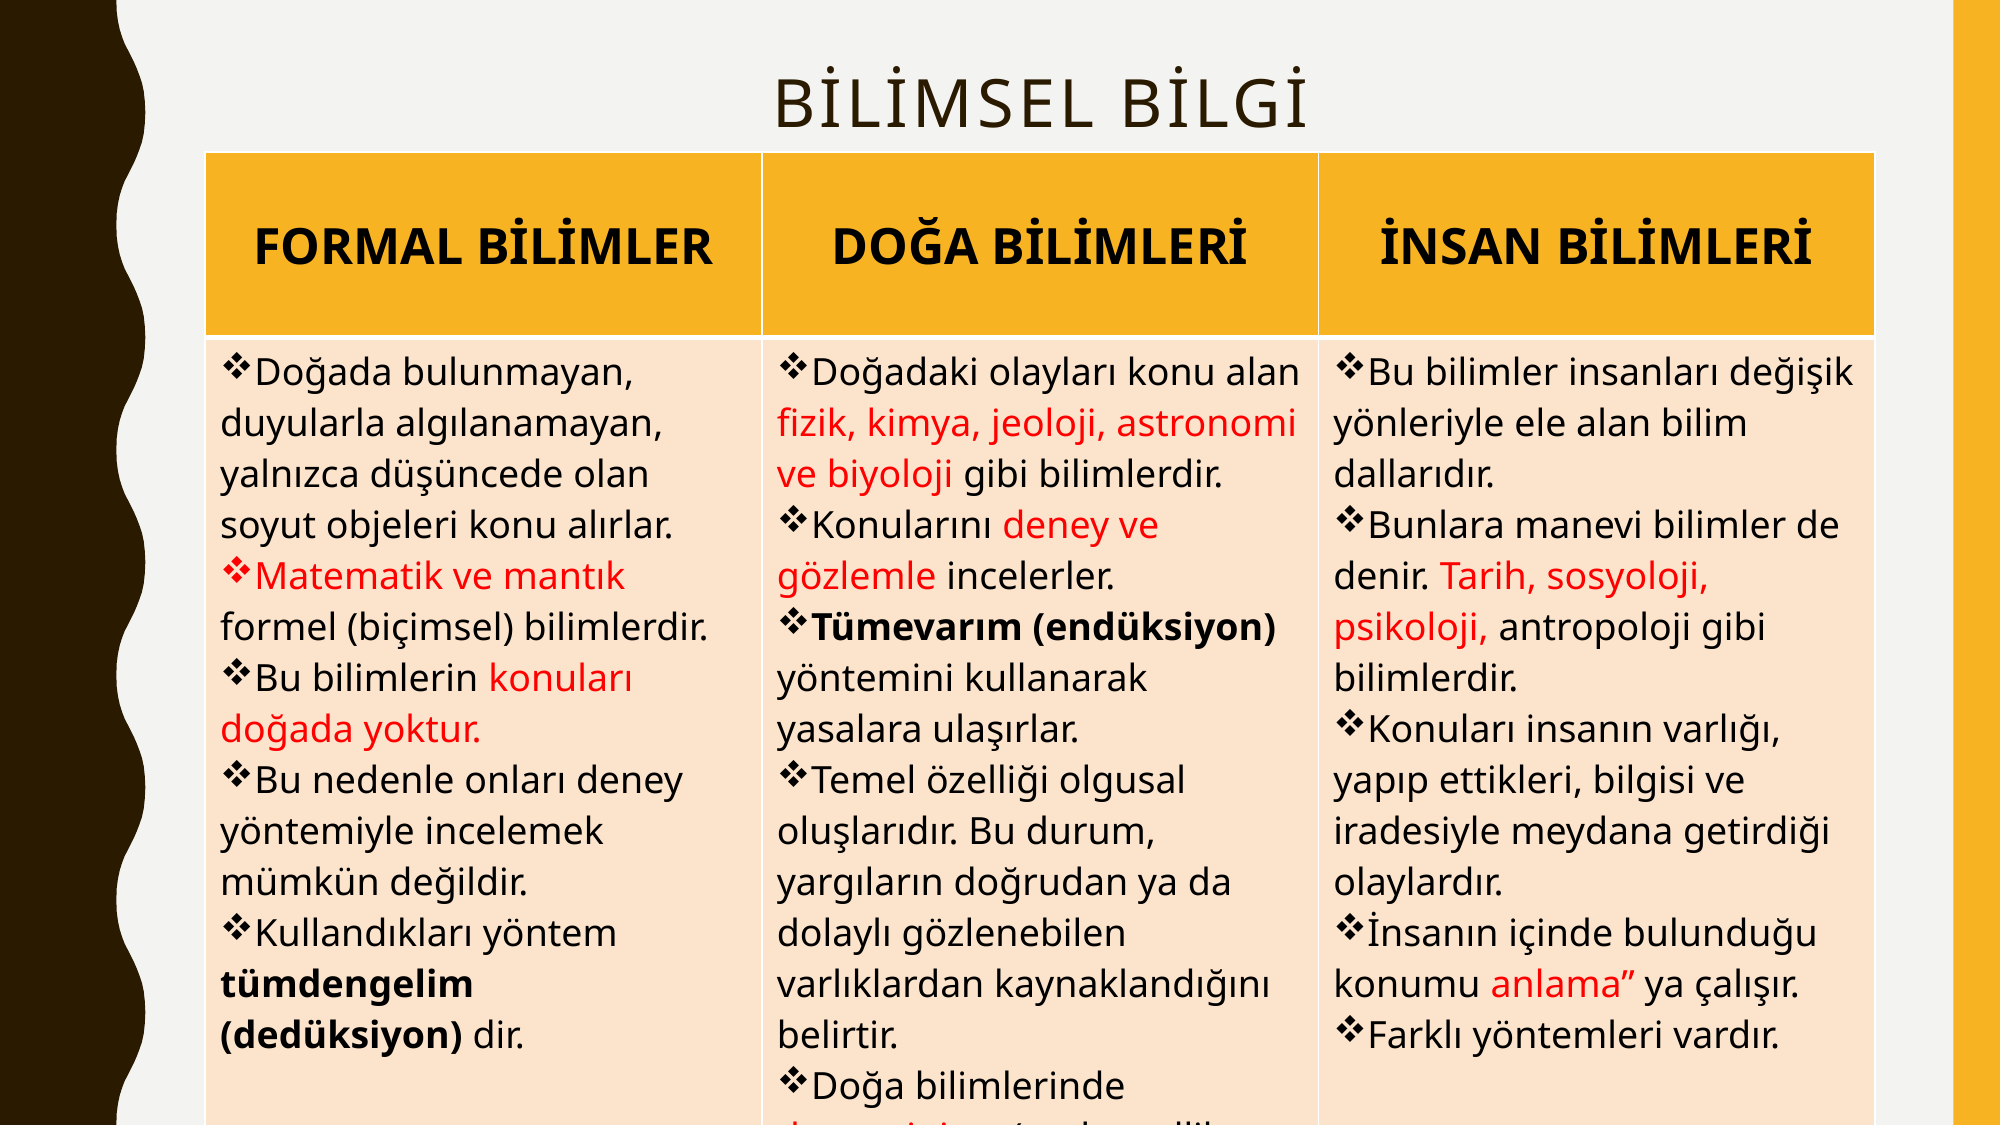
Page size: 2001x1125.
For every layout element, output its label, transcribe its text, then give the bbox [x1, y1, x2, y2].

table_header DOĞA BİLİMLERİ [763, 153, 1318, 335]
table_cell Bu bilimler insanları değişik yönleriyle ele alan bilim dallarıdır. Bunlara manevi bilimler de denir. Tarih, sosyoloji, psikoloji, antropoloji gibi bilimlerdir. Konuları insanın varlığı, yapıp ettikleri, bilgisi ve iradesiyle meydana getirdiği olaylardır. İnsanın içinde bulunduğu konumu anlama” ya çalışır. Farklı yöntemleri vardır. [1319, 340, 1874, 1125]
table_header FORMAL BİLİMLER [206, 153, 761, 335]
table_header İNSAN BİLİMLERİ [1319, 153, 1874, 335]
title BİLİMSEL BİLGİ [205, 62, 1875, 151]
table_cell Doğada bulunmayan, duyularla algılanamayan, yalnızca düşüncede olan soyut objeleri konu alırlar. Matematik ve mantık formel (biçimsel) bilimlerdir. Bu bilimlerin konuları doğada yoktur. Bu nedenle onları deney yöntemiyle incelemek mümkün değildir. Kullandıkları yöntem tümdengelim (dedüksiyon) dir. [206, 340, 761, 1125]
table_cell Doğadaki olayları konu alan fizik, kimya, jeoloji, astronomi ve biyoloji gibi bilimlerdir. Konularını deney ve gözlemle incelerler. Tümevarım (endüksiyon) yöntemini kullanarak yasalara ulaşırlar. Temel özelliği olgusal oluşlarıdır. Bu durum, yargıların doğrudan ya da dolaylı gözlenebilen varlıklardan kaynaklandığını belirtir. Doğa bilimlerinde determinizm (nedensellik, yani aynı nedenler aynı koşullarda aynı sonucu verir) anlayışı vardır. [763, 340, 1318, 1125]
